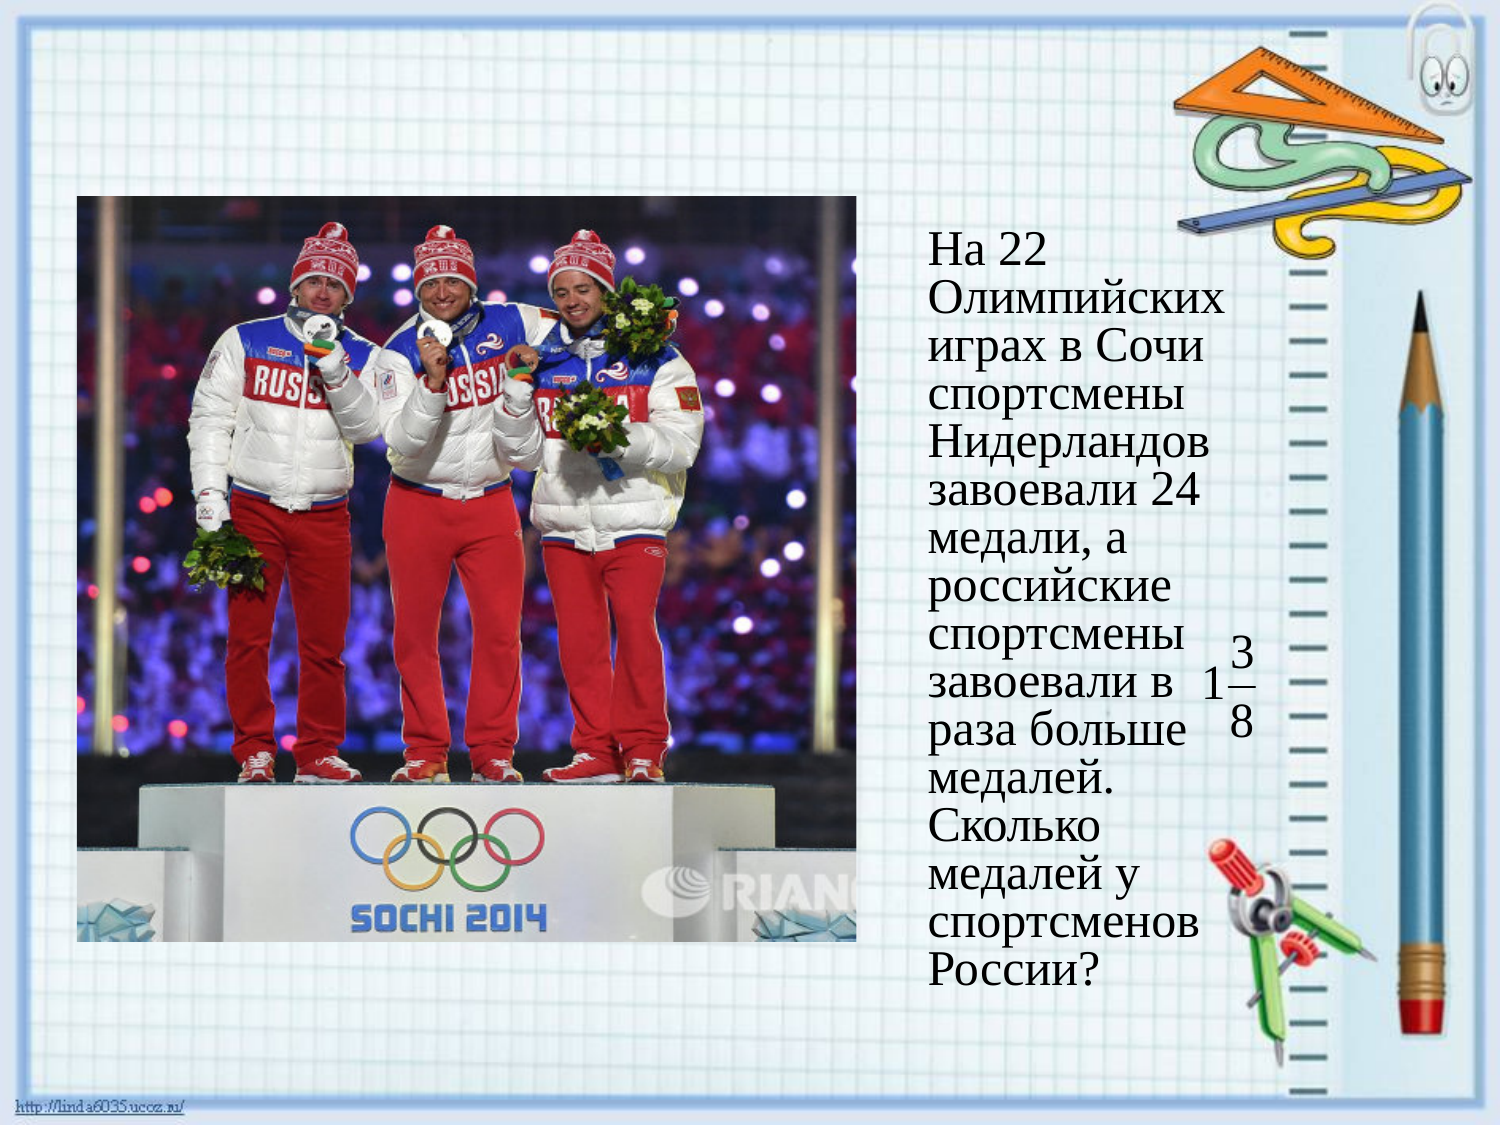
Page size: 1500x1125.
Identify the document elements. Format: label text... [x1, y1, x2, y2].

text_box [1198, 621, 1265, 749]
picture [0, 0, 1500, 1125]
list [76, 196, 857, 956]
list На 22 Олимпийских играх в Сочи спортсмены Нидерландов завоевали 24 медали, а российские спортсмены завоевали в раза больше медалей. Сколько медалей у спортсменов России? [855, 219, 1247, 1046]
